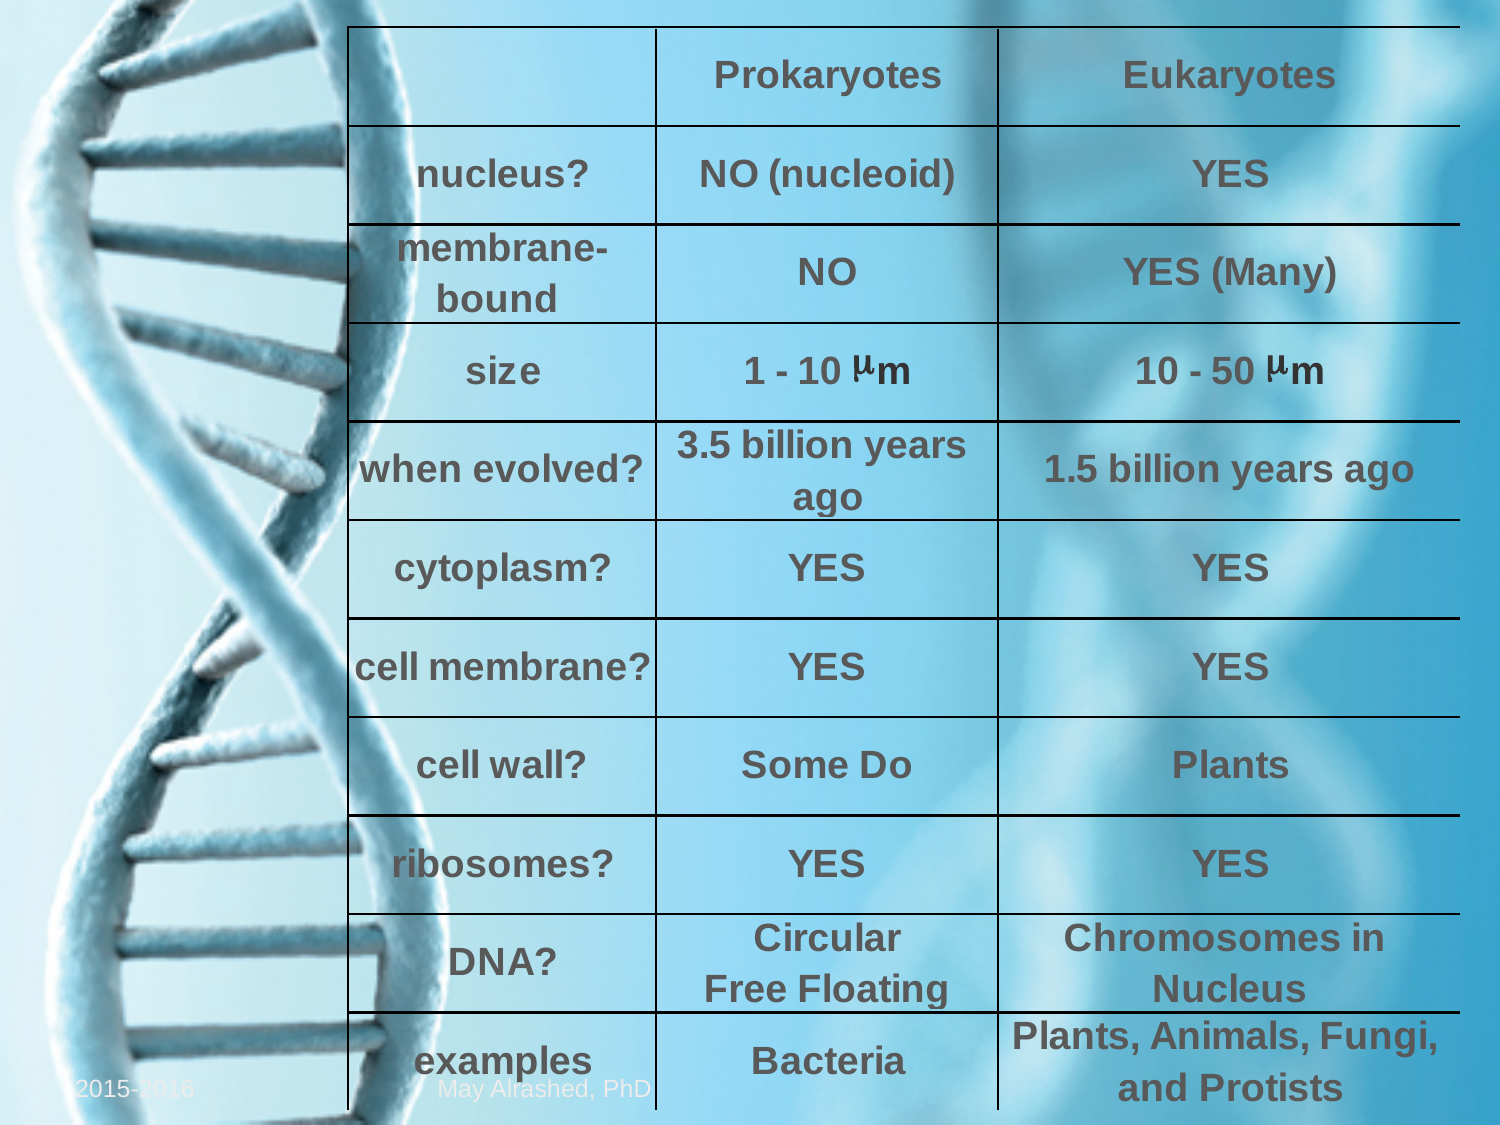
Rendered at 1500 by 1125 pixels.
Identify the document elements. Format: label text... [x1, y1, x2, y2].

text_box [346, 25, 1463, 1113]
slide_number 2015-2016 [75, 1042, 340, 1103]
picture [0, 0, 1500, 1125]
